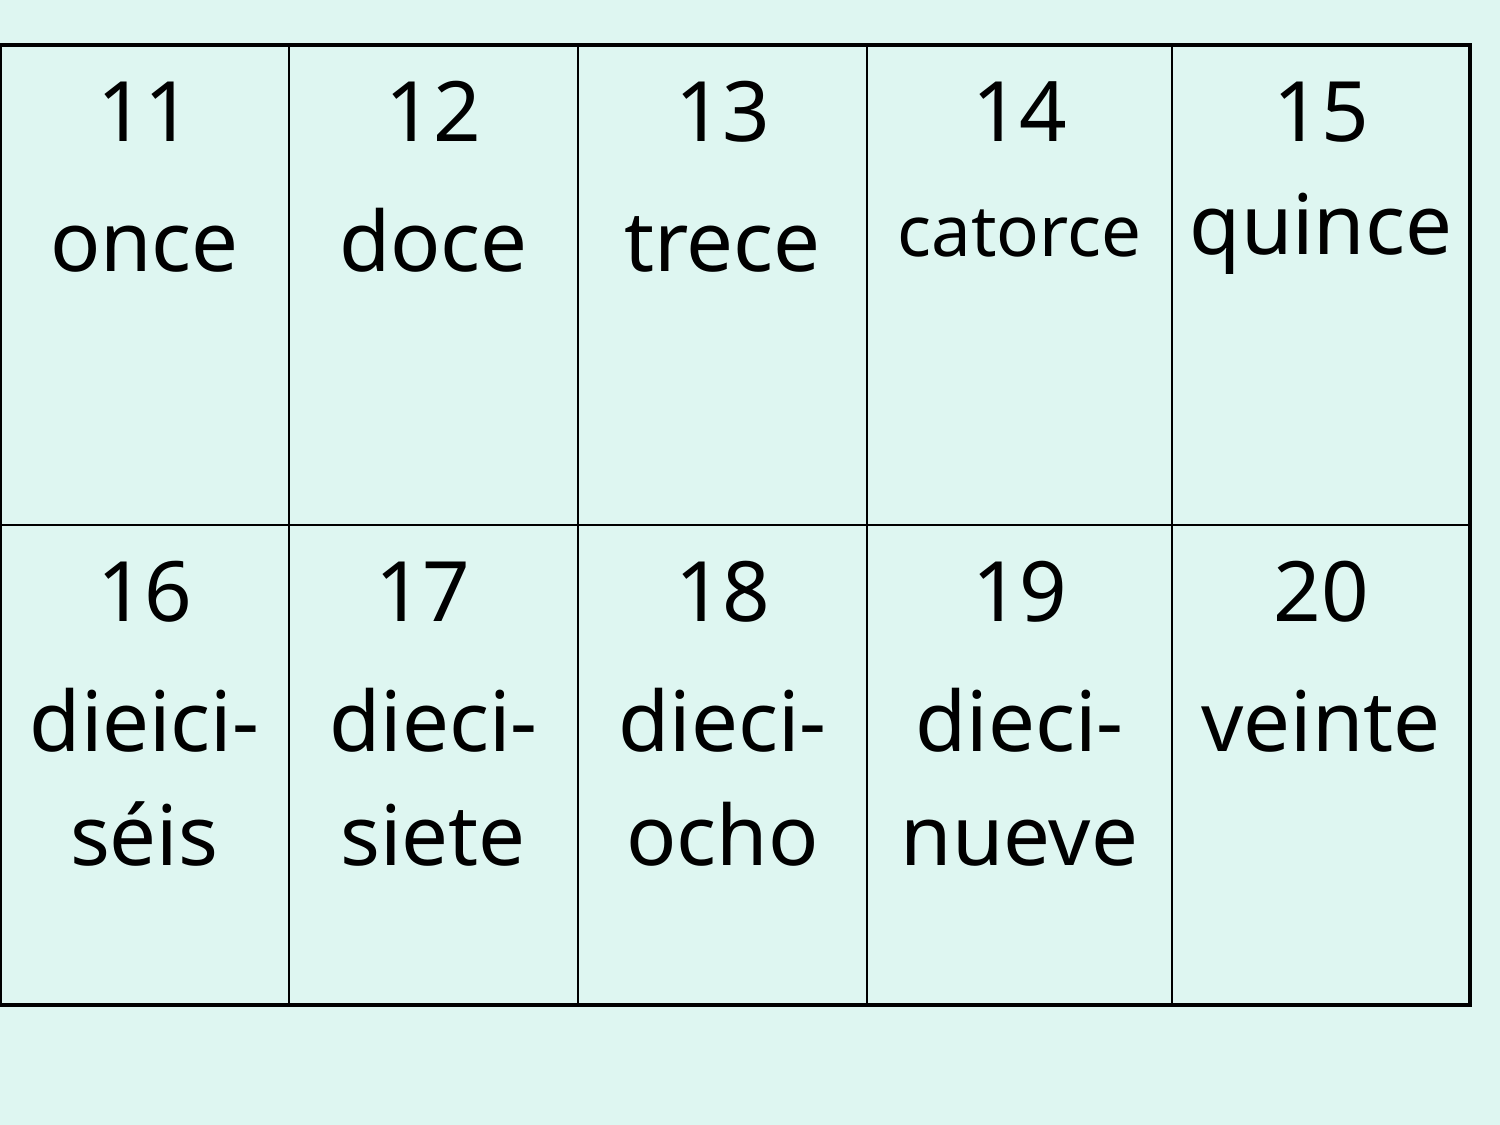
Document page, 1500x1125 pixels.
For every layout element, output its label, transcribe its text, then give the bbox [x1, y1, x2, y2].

table_cell 18 dieci-ocho [579, 526, 866, 1003]
table_header 15 quince [1173, 47, 1468, 524]
table_cell 17 dieci-siete [290, 526, 577, 1003]
table_cell 19 dieci-nueve [868, 526, 1171, 1003]
table_header 13 trece [579, 47, 866, 524]
table_cell 20 veinte [1173, 526, 1468, 1003]
table_header 11 once [2, 47, 288, 524]
table_cell 16 dieici-séis [2, 526, 288, 1003]
table_header 12 doce [290, 47, 577, 524]
table_header 14 catorce [868, 47, 1171, 524]
